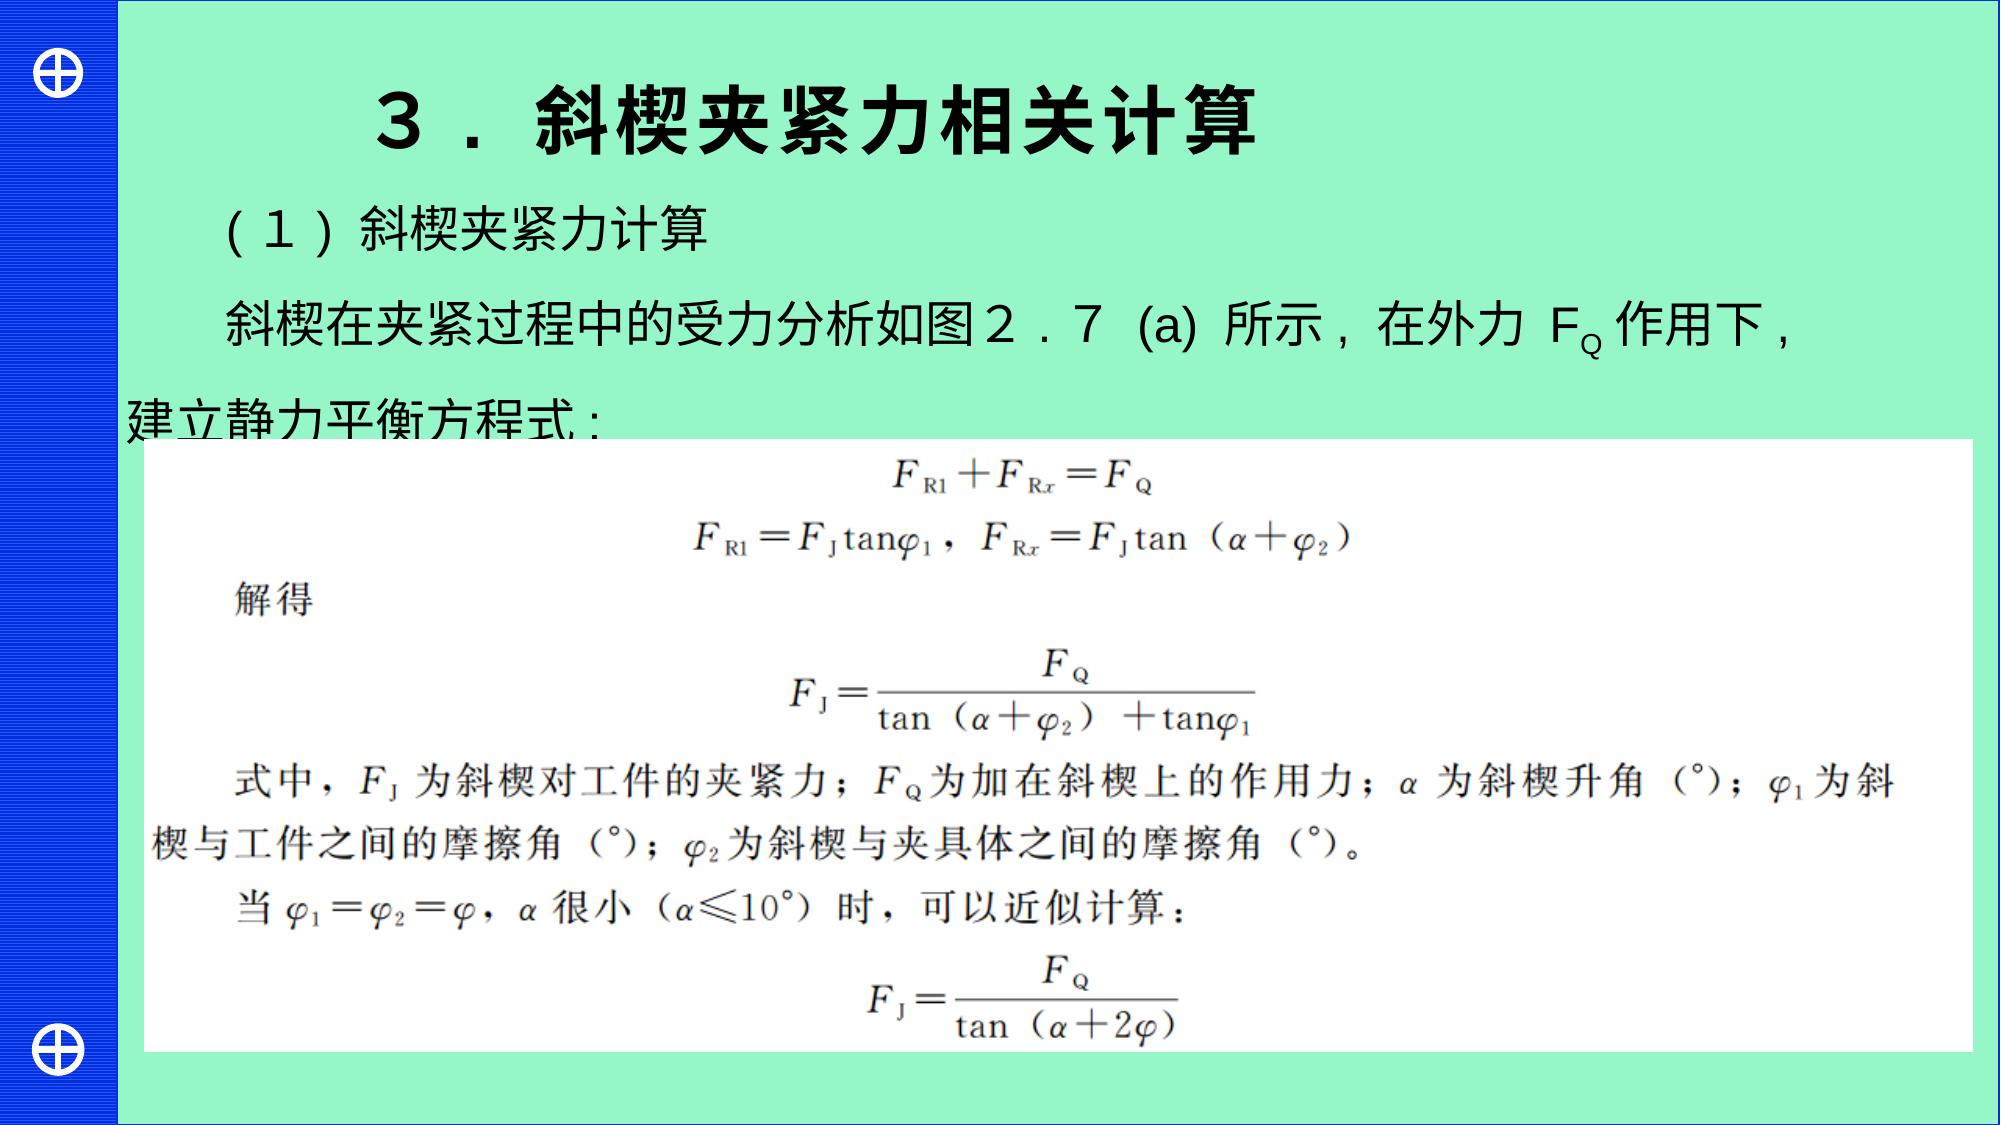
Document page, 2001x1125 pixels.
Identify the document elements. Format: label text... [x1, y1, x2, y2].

picture [144, 439, 1973, 1052]
text_box ３. 斜楔夹紧力相关计算 [144, 50, 1432, 160]
text_box (１) 斜楔夹紧力计算 斜楔在夹紧过程中的受力分析如图２.７ (a) 所示, 在外力 FQ作用下, 建立静力平衡方程式: [111, 160, 1880, 640]
